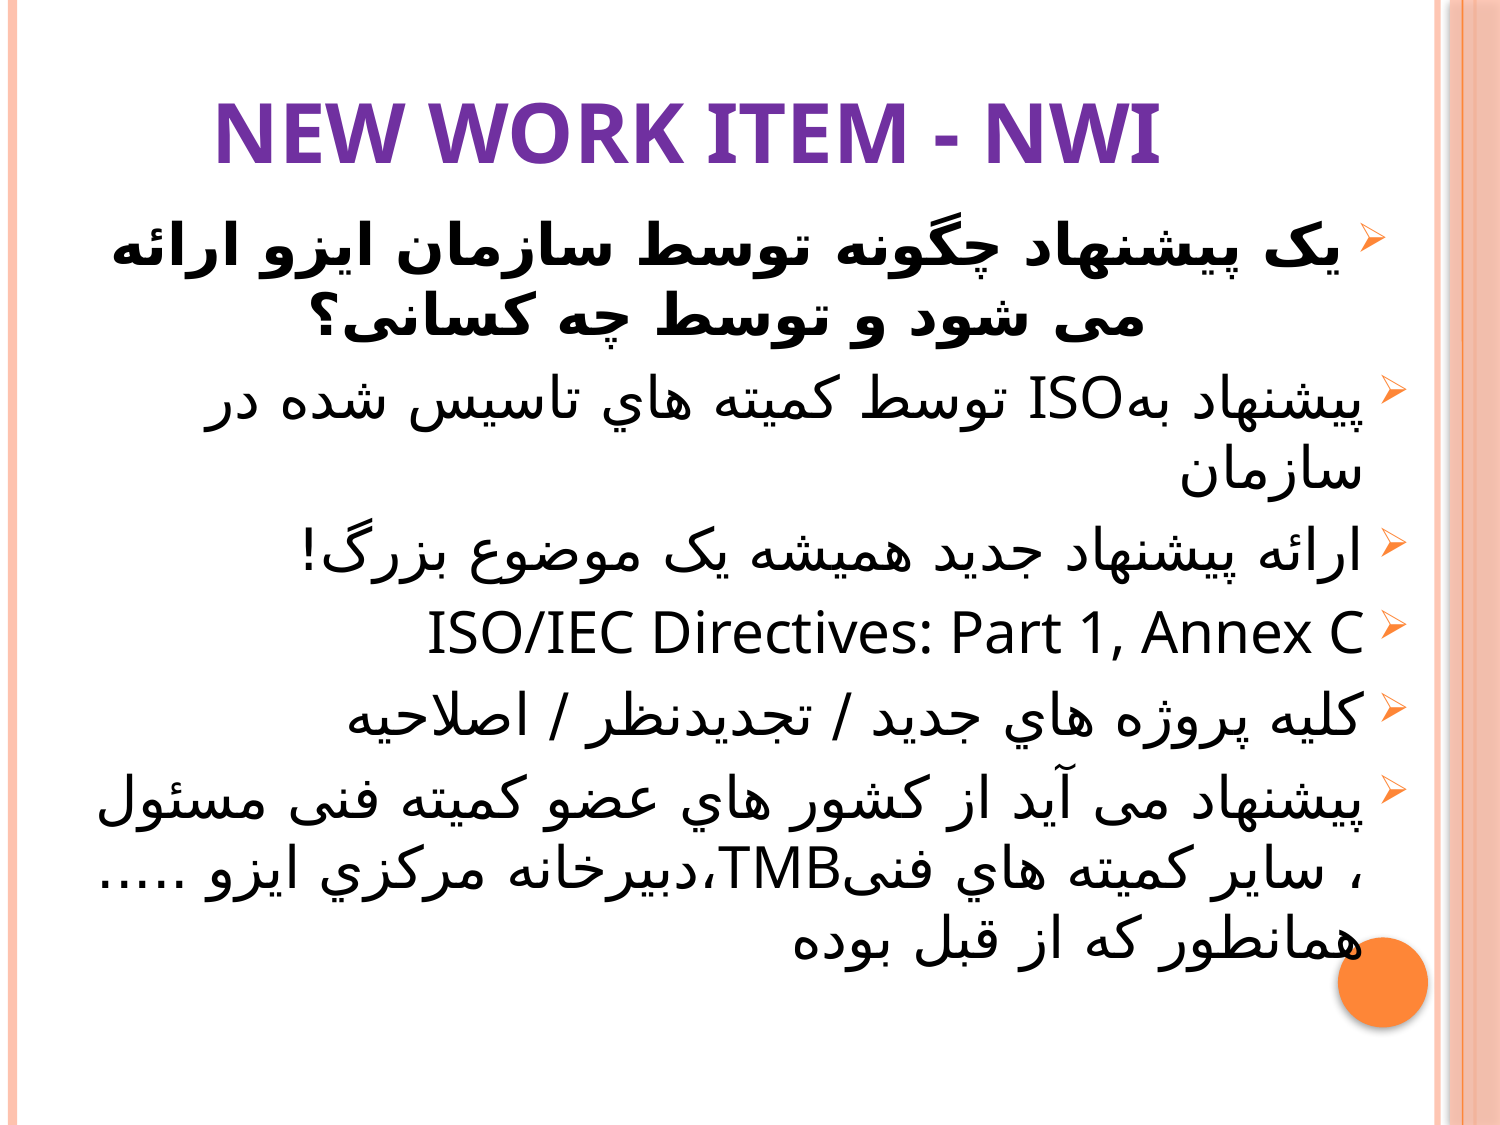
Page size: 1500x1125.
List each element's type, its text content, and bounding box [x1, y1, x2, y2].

title New work item - NWI [75, 45, 1300, 188]
list یک پیشنهاد چگونه توسط سازمان ایزو ارائه می شود و توسط چه کسانی؟ پیشنهاد بهISO توسط کمیته هاي تاسیس شده در سازمان ارائه پیشنهاد جدید همیشه یک موضوع بزرگ! ISO/IEC Directives: Part 1, Annex C کلیه پروژه هاي جدید / تجدیدنظر / اصلاحیه پیشنهاد می آید از کشور هاي عضو کمیته فنی مسئول ، سایر کمیته هاي فنیTMB،دبیرخانه مرکزي ایزو ..... همانطور که از قبل بوده [75, 200, 1425, 1005]
